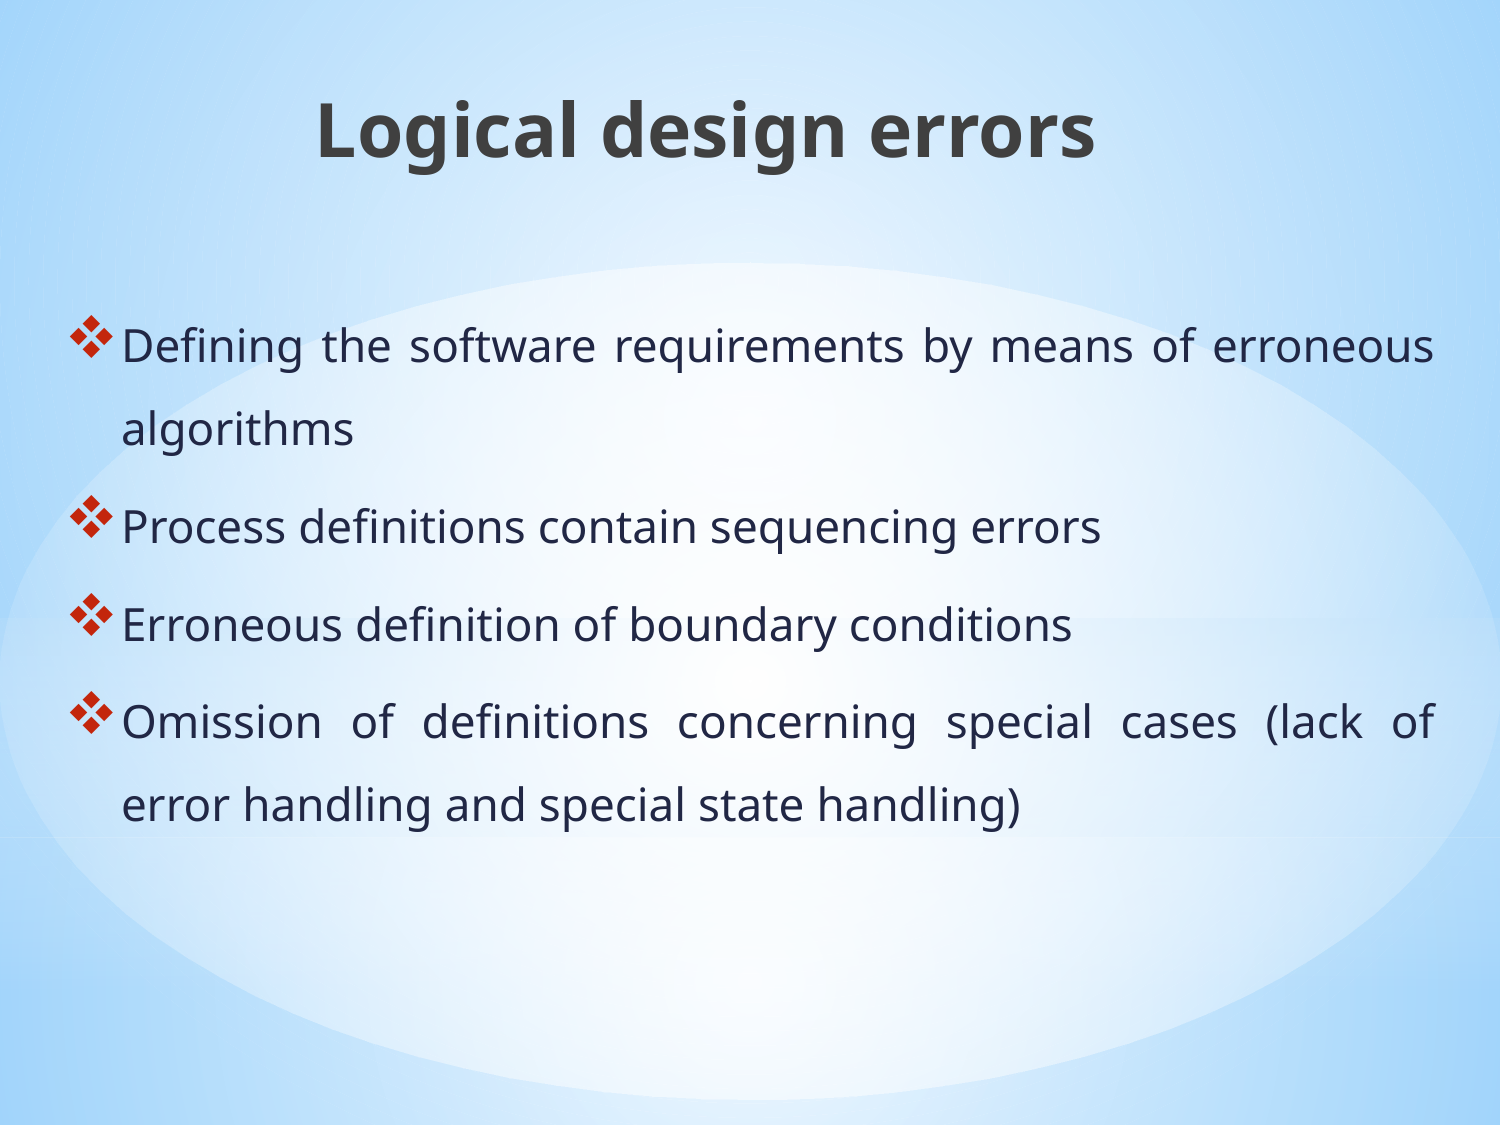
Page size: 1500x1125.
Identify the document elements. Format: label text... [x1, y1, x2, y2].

text_box Defining the software requirements by means of erroneous algorithms Process definitions contain sequencing errors Erroneous definition of boundary conditions Omission of definitions concerning special cases (lack of error handling and special state handling) [50, 282, 1450, 838]
text_box Logical design errors [300, 74, 1225, 180]
